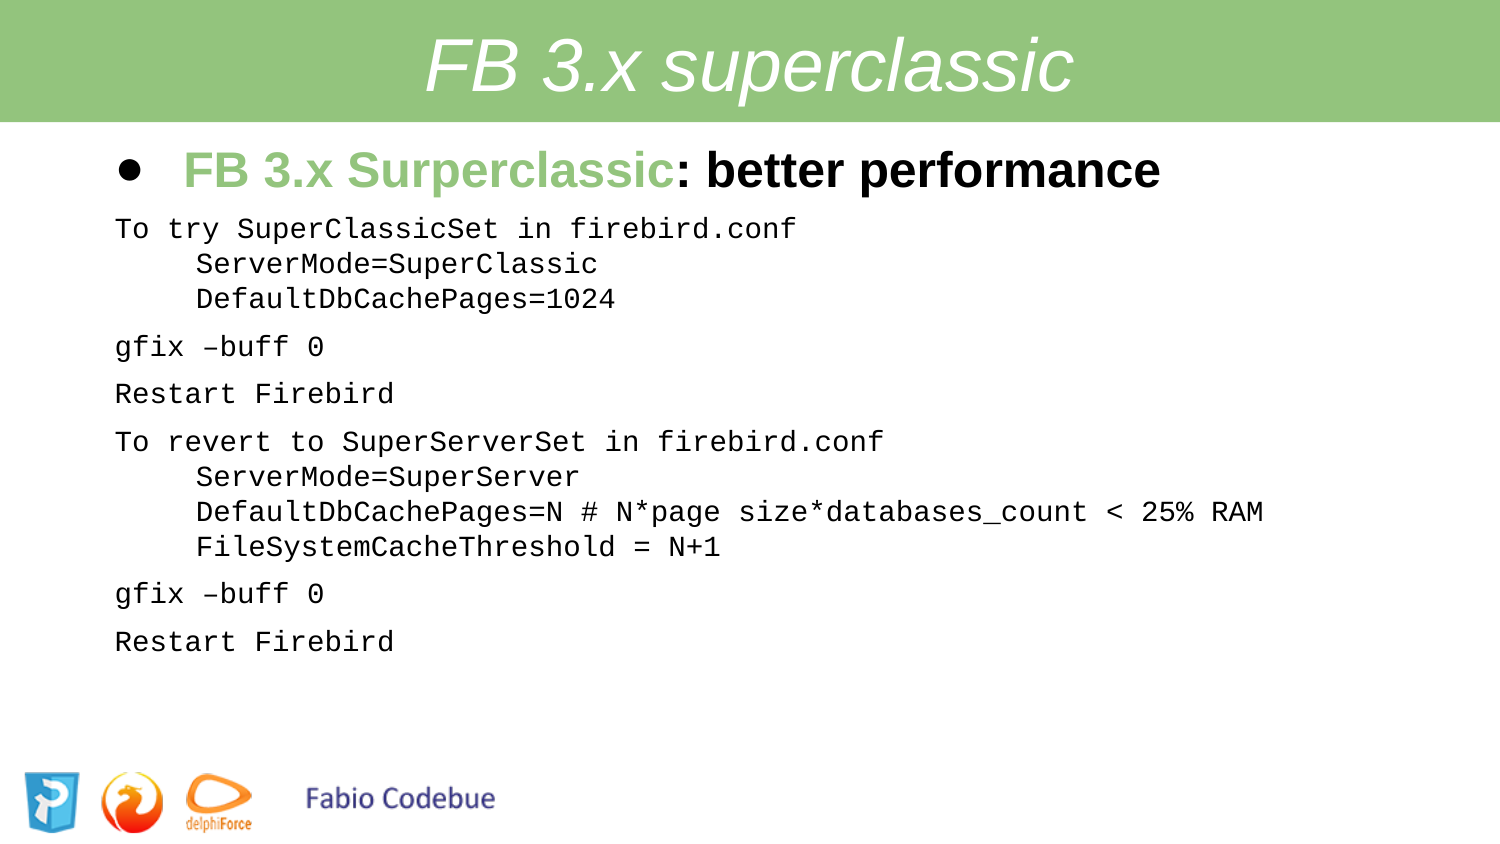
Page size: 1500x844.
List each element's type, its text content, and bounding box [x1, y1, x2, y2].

text_box FB 3.x superclassic [0, 0, 1500, 123]
list FB 3.x Surperclassic: better performance To try SuperClassicSet in firebird.conf ServerMode=SuperClassic DefaultDbCachePages=1024 gfix –buff 0 Restart Firebird To revert to SuperServerSet in firebird.conf ServerMode=SuperServer DefaultDbCachePages=N # N*page size*databases_count < 25% RAM FileSystemCacheThreshold = N+1 gfix –buff 0 Restart Firebird [93, 123, 1387, 738]
picture [0, 123, 1500, 844]
